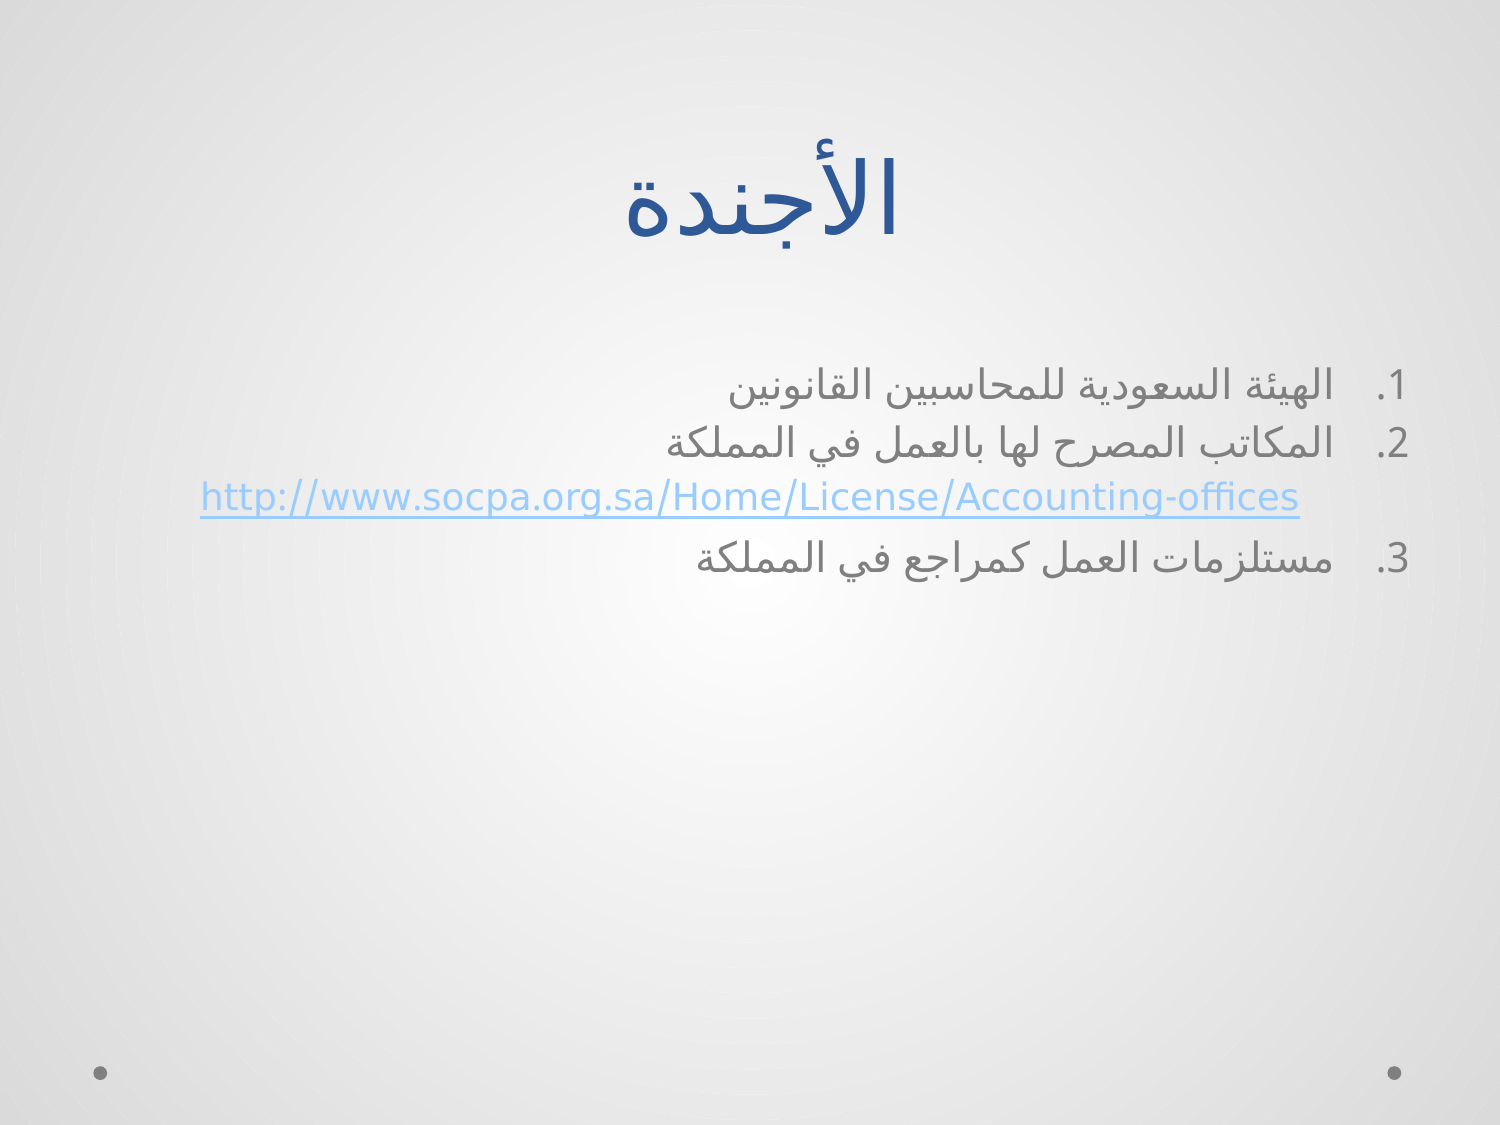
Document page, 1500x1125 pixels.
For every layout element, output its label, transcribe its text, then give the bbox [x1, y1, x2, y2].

list الهيئة السعودية للمحاسبين القانونين المكاتب المصرح لها بالعمل في المملكة http://www.socpa.org.sa/Home/License/Accounting-offices مستلزمات العمل كمراجع في المملكة [75, 349, 1425, 1005]
title الأجندة [75, 0, 1425, 263]
